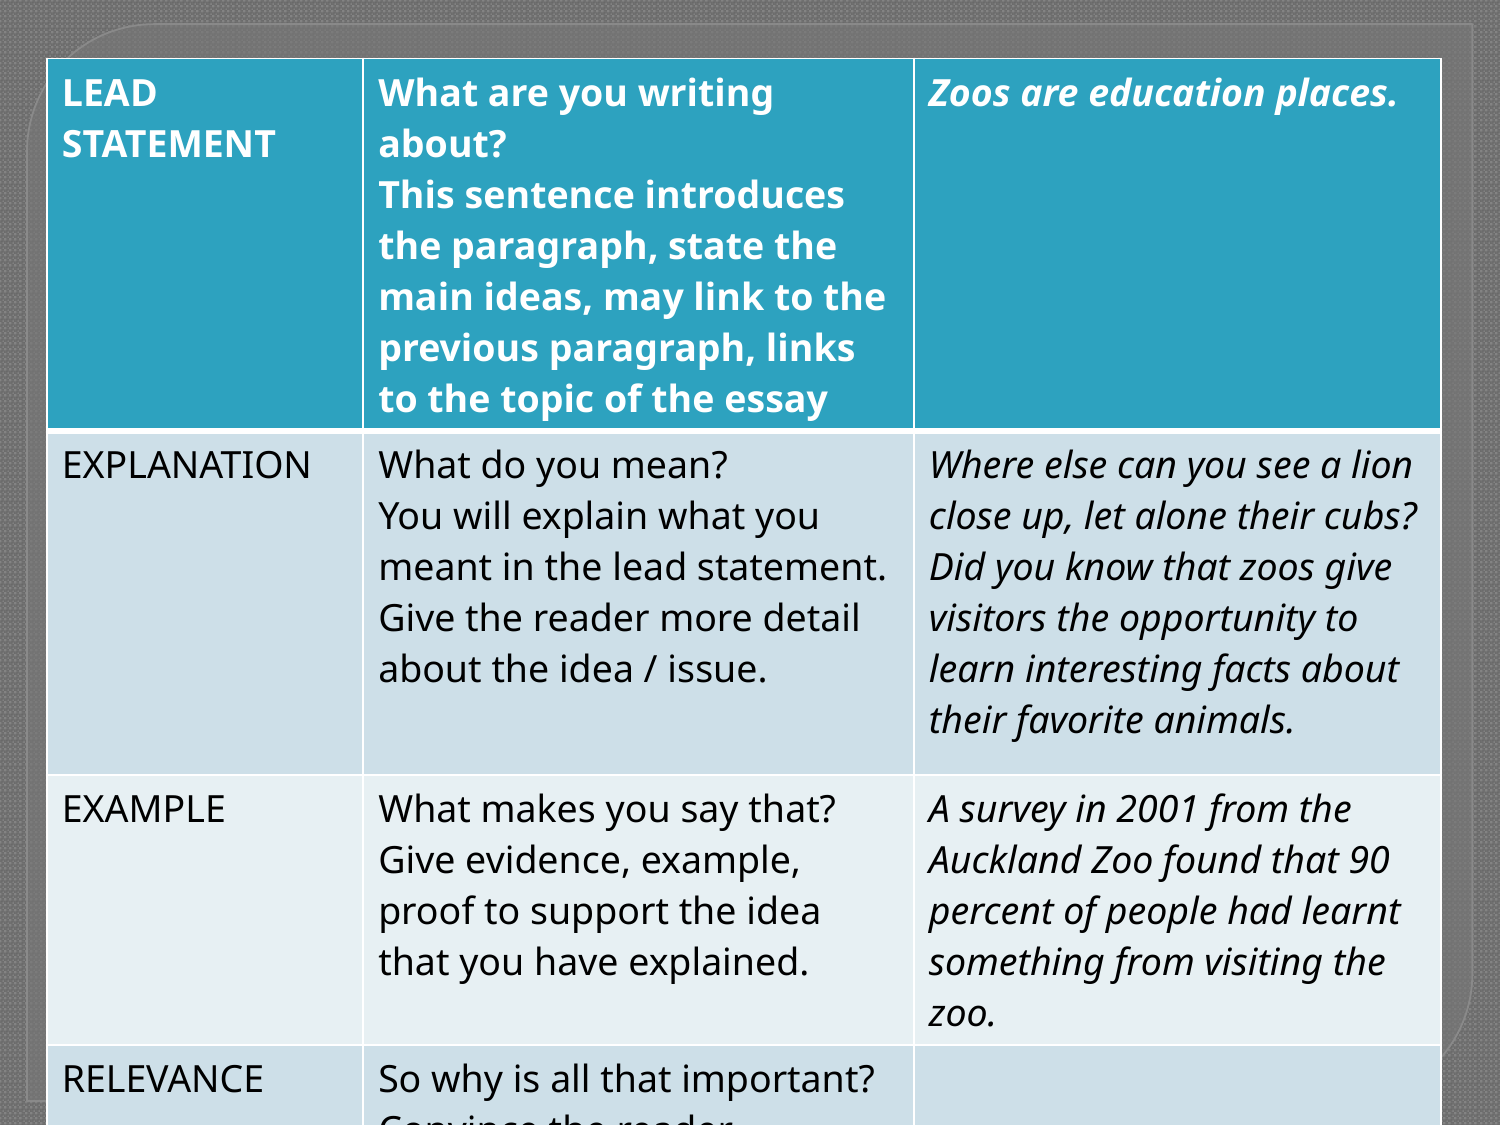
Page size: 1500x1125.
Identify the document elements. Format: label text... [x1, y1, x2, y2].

table_header LEAD STATEMENT [48, 59, 362, 428]
table_cell Where else can you see a lion close up, let alone their cubs? Did you know that zoos give visitors the opportunity to learn interesting facts about their favorite animals. [915, 434, 1440, 774]
table_cell [915, 1046, 1440, 1125]
table_cell RELEVANCE [48, 1046, 362, 1125]
table_cell EXAMPLE [48, 776, 362, 1044]
table_header What are you writing about? This sentence introduces the paragraph, state the main ideas, may link to the previous paragraph, links to the topic of the essay [364, 59, 913, 428]
table_header Zoos are education places. [915, 59, 1440, 428]
table_cell What do you mean? You will explain what you meant in the lead statement. Give the reader more detail about the idea / issue. [364, 434, 913, 774]
table_cell A survey in 2001 from the Auckland Zoo found that 90 percent of people had learnt something from visiting the zoo. [915, 776, 1440, 1044]
table_cell So why is all that important? Convince the reader [364, 1046, 913, 1125]
table_cell What makes you say that? Give evidence, example, proof to support the idea that you have explained. [364, 776, 913, 1044]
table_cell EXPLANATION [48, 434, 362, 774]
